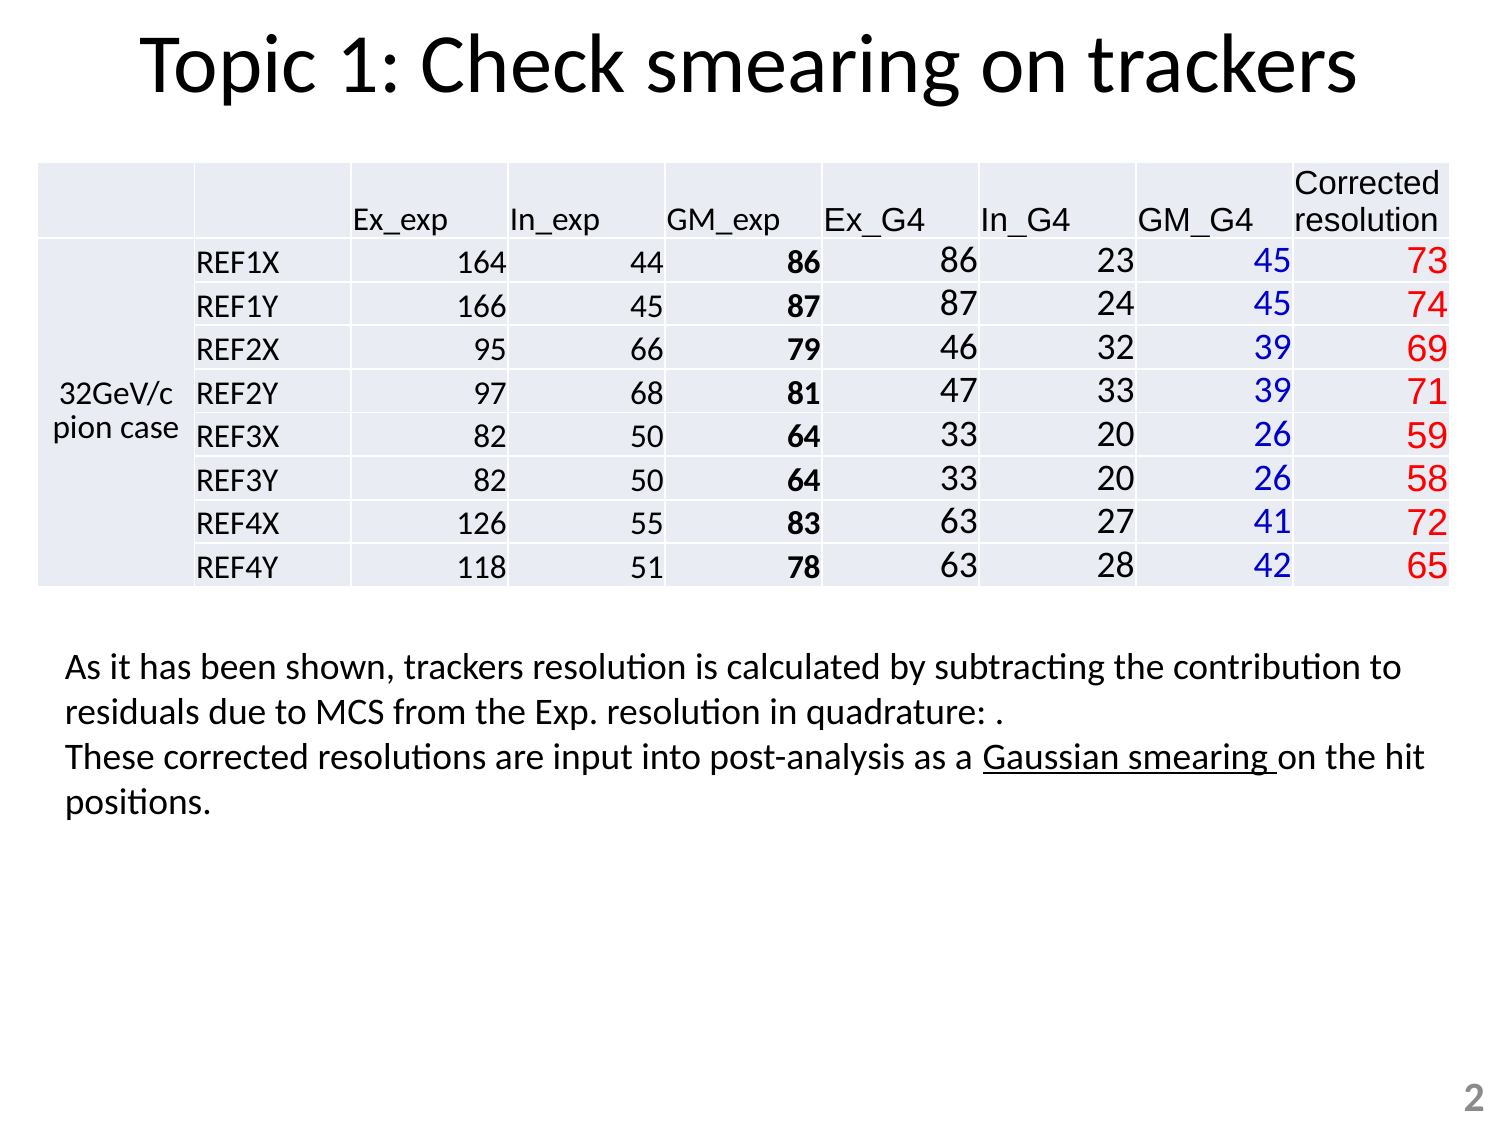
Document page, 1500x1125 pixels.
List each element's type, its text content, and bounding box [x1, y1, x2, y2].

table_cell 50 [509, 457, 664, 499]
table_cell 33 [823, 413, 978, 455]
table_header GM_G4 [1137, 163, 1292, 237]
table_cell 44 [509, 239, 664, 281]
table_cell 69 [1294, 326, 1449, 368]
table_cell 164 [352, 239, 507, 281]
table_cell 78 [666, 544, 821, 586]
table_cell 87 [666, 283, 821, 324]
table_cell 32 [980, 326, 1135, 368]
table_cell 86 [823, 239, 978, 281]
table_cell 26 [1137, 457, 1292, 499]
table_cell 45 [509, 283, 664, 324]
table_header [195, 163, 350, 237]
title Topic 1: Check smearing on trackers [75, 0, 1425, 118]
table_cell 26 [1137, 413, 1292, 455]
table_cell 95 [352, 326, 507, 368]
table_cell REF1Y [195, 283, 350, 324]
table_cell REF3X [195, 413, 350, 455]
table_cell 166 [352, 283, 507, 324]
table_cell 23 [980, 239, 1135, 281]
table_cell 64 [666, 413, 821, 455]
table_cell 72 [1294, 501, 1449, 542]
table_cell 82 [352, 413, 507, 455]
table_cell REF4Y [195, 544, 350, 586]
table_cell 63 [823, 544, 978, 586]
table_cell REF2Y [195, 370, 350, 412]
table_cell 47 [823, 370, 978, 412]
table_cell 24 [980, 283, 1135, 324]
table_cell 51 [509, 544, 664, 586]
table_cell 20 [980, 413, 1135, 455]
table_cell 65 [1294, 544, 1449, 586]
table_cell 59 [1294, 413, 1449, 455]
table_cell 118 [352, 544, 507, 586]
table_cell 32GeV/c pion case [38, 239, 194, 586]
table_cell 42 [1137, 544, 1292, 586]
table_cell 73 [1294, 239, 1449, 281]
table_cell REF4X [195, 501, 350, 542]
table_cell 68 [509, 370, 664, 412]
table_header Ex_G4 [823, 163, 978, 237]
table_cell 58 [1294, 457, 1449, 499]
table_cell 86 [666, 239, 821, 281]
table_cell 27 [980, 501, 1135, 542]
table_cell 28 [980, 544, 1135, 586]
table_cell 33 [823, 457, 978, 499]
table_cell 45 [1137, 239, 1292, 281]
table_cell 66 [509, 326, 664, 368]
slide_number 2 [1149, 1065, 1500, 1125]
table_cell 79 [666, 326, 821, 368]
table_header [38, 163, 194, 237]
table_cell 71 [1294, 370, 1449, 412]
table_cell 83 [666, 501, 821, 542]
table_header Corrected resolution [1294, 163, 1449, 237]
table_cell REF3Y [195, 457, 350, 499]
table_cell 74 [1294, 283, 1449, 324]
table_cell 45 [1137, 283, 1292, 324]
table_cell 20 [980, 457, 1135, 499]
table_header Ex_exp [352, 163, 507, 237]
table_cell 64 [666, 457, 821, 499]
table_cell 87 [823, 283, 978, 324]
table_cell 41 [1137, 501, 1292, 542]
table_cell 55 [509, 501, 664, 542]
table_cell 126 [352, 501, 507, 542]
table_cell 97 [352, 370, 507, 412]
table_cell REF2X [195, 326, 350, 368]
table_cell 50 [509, 413, 664, 455]
table_cell 46 [823, 326, 978, 368]
table_cell 39 [1137, 370, 1292, 412]
table_header In_G4 [980, 163, 1135, 237]
table_cell 63 [823, 501, 978, 542]
table_cell REF1X [195, 239, 350, 281]
table_cell 33 [980, 370, 1135, 412]
table_cell 39 [1137, 326, 1292, 368]
table_header GM_exp [666, 163, 821, 237]
table_header In_exp [509, 163, 664, 237]
table_cell 82 [352, 457, 507, 499]
table_cell 81 [666, 370, 821, 412]
